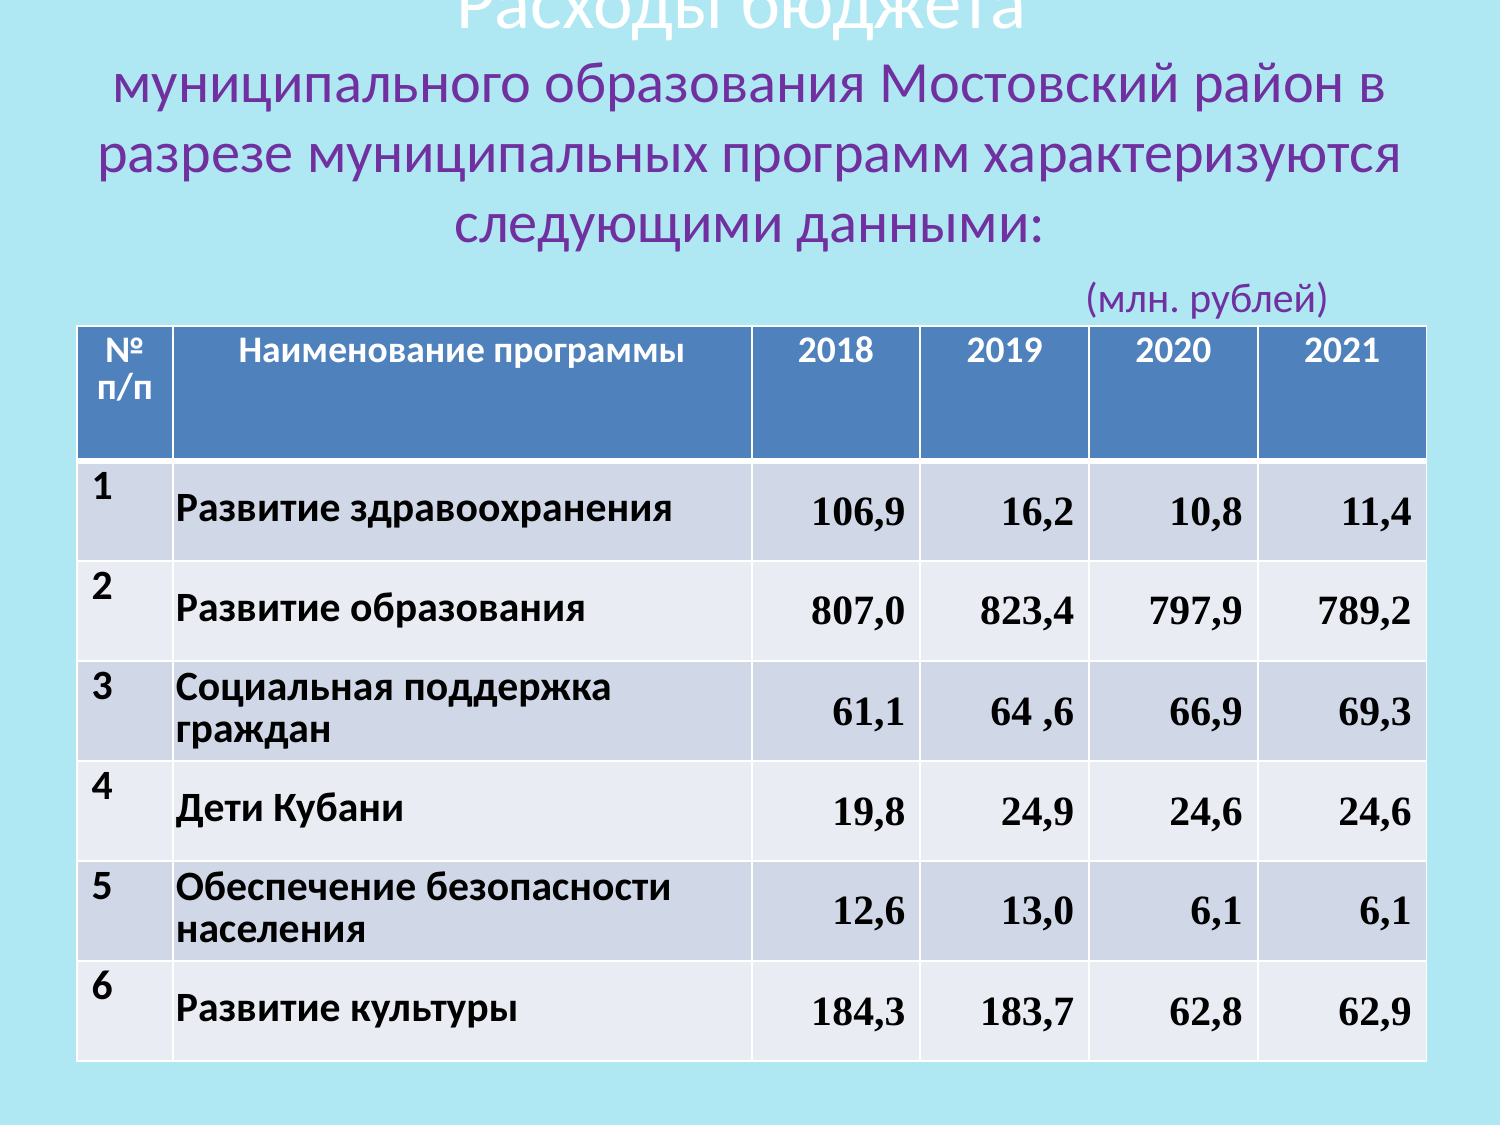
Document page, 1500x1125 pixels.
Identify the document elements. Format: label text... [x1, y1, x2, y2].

table_cell 62,8 [1090, 962, 1257, 1060]
table_cell 13,0 [921, 862, 1088, 960]
table_header 2018 [753, 327, 919, 458]
table_cell 61,1 [753, 662, 919, 760]
table_cell Социальная поддержка граждан [174, 662, 751, 760]
table_cell 5 [78, 862, 172, 960]
table_header 2020 [1090, 327, 1257, 458]
table_cell 6,1 [1090, 862, 1257, 960]
table_cell 12,6 [753, 862, 919, 960]
table_cell 69,3 [1259, 662, 1426, 760]
table_cell 797,9 [1090, 562, 1257, 660]
table_cell 1 [78, 464, 172, 560]
title Расходы бюджета муниципального образования Мостовский район в разрезе муниципальных программ характеризуются следующими данными: (млн. рублей) [75, 45, 1425, 233]
table_cell 24,9 [921, 762, 1088, 860]
table_cell 16,2 [921, 464, 1088, 560]
table_cell 62,9 [1259, 962, 1426, 1060]
table_cell 807,0 [753, 562, 919, 660]
table_header 2019 [921, 327, 1088, 458]
table_cell 183,7 [921, 962, 1088, 1060]
table_cell Развитие культуры [174, 962, 751, 1060]
table_cell 11,4 [1259, 464, 1426, 560]
table_cell 64 ,6 [921, 662, 1088, 760]
table_cell 66,9 [1090, 662, 1257, 760]
table_cell 106,9 [753, 464, 919, 560]
table_cell 2 [78, 562, 172, 660]
table_cell Обеспечение безопасности населения [174, 862, 751, 960]
table_header № п/п [78, 327, 172, 458]
table_header 2021 [1259, 327, 1426, 458]
table_cell 6,1 [1259, 862, 1426, 960]
table_cell 823,4 [921, 562, 1088, 660]
table_cell Дети Кубани [174, 762, 751, 860]
table_cell 19,8 [753, 762, 919, 860]
table_cell 184,3 [753, 962, 919, 1060]
table_cell 6 [78, 962, 172, 1060]
table_cell 3 [78, 662, 172, 760]
table_header Наименование программы [174, 327, 751, 458]
table_cell 10,8 [1090, 464, 1257, 560]
table_cell 4 [78, 762, 172, 860]
table_cell 24,6 [1090, 762, 1257, 860]
table_cell Развитие здравоохранения [174, 464, 751, 560]
table_cell Развитие образования [174, 562, 751, 660]
table_cell 789,2 [1259, 562, 1426, 660]
table_cell 24,6 [1259, 762, 1426, 860]
